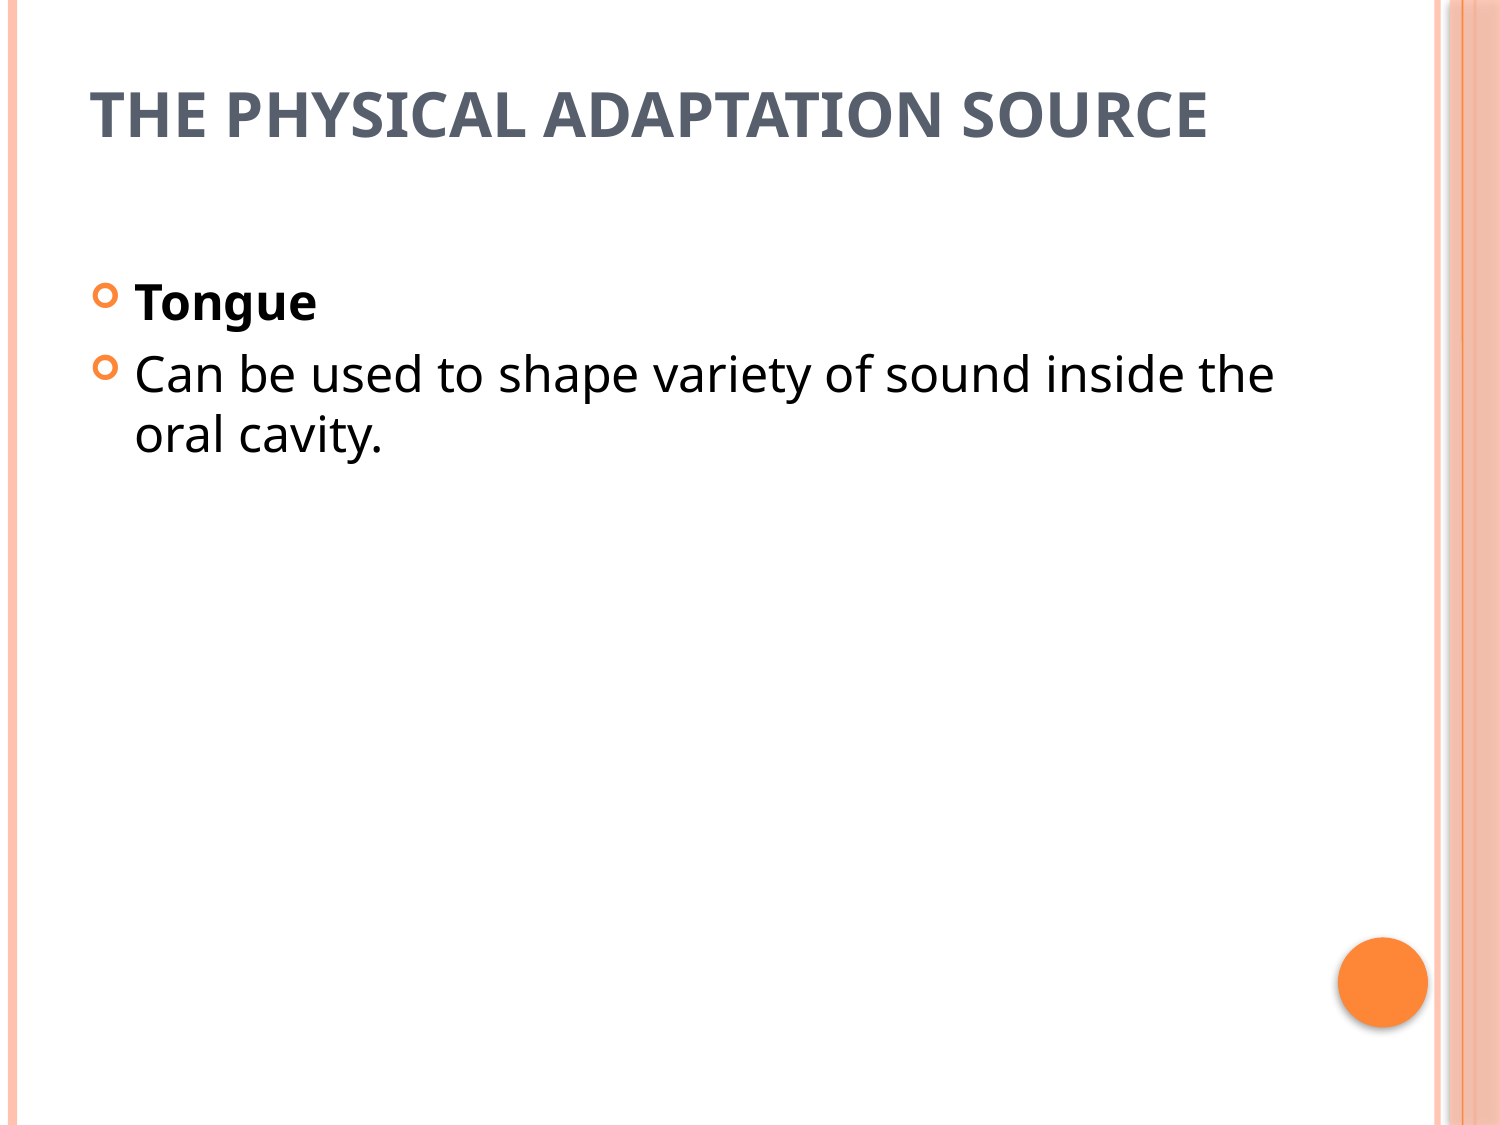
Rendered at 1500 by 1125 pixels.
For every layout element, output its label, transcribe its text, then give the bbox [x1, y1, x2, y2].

list Tongue Can be used to shape variety of sound inside the oral cavity. [75, 262, 1300, 1062]
title The physical adaptation source [75, 45, 1300, 233]
